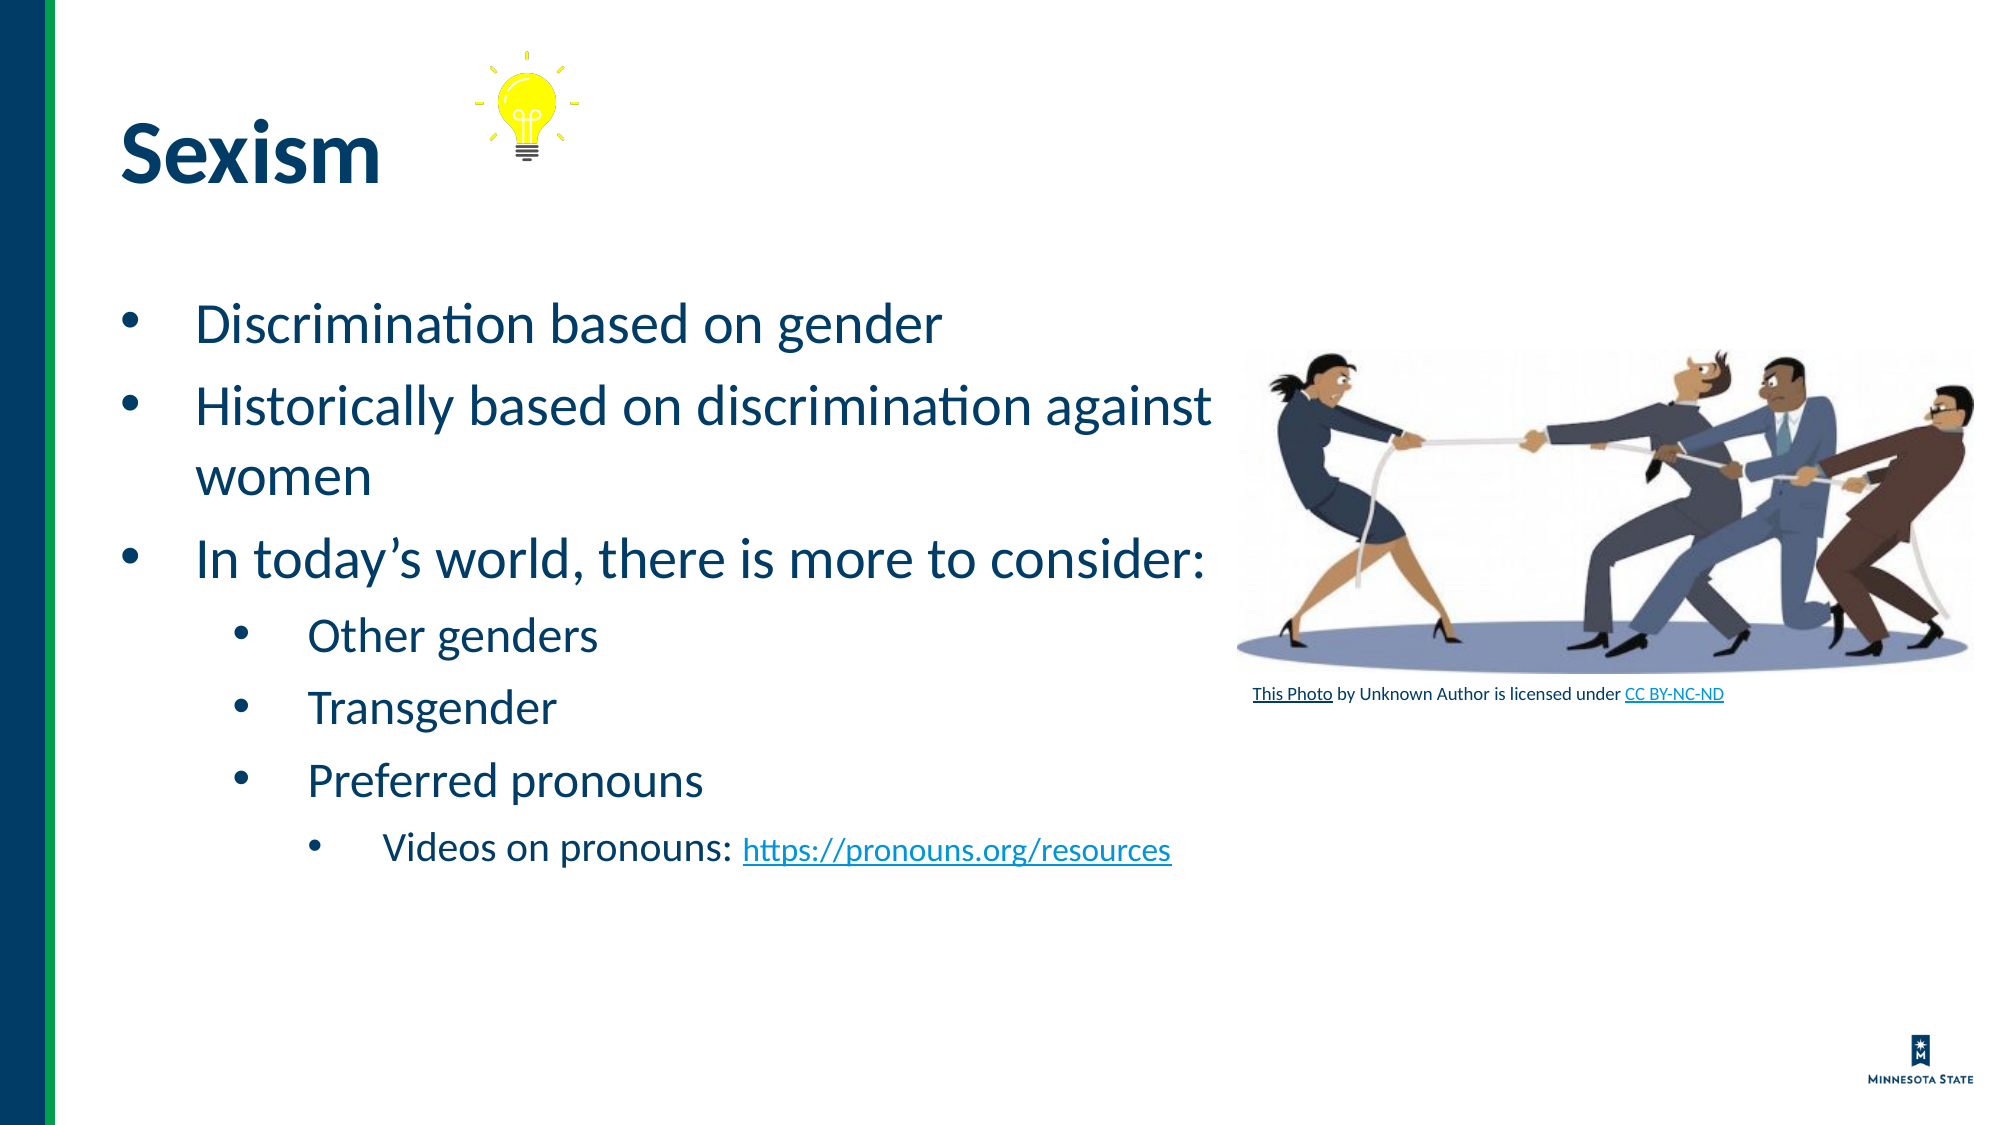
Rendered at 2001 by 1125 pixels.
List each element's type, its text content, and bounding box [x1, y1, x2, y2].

title Sexism [104, 45, 1830, 263]
list Discrimination based on gender Historically based on discrimination against women In today’s world, there is more to consider: Other genders Transgender Preferred pronouns Videos on pronouns: https://pronouns.org/resources [104, 277, 1238, 992]
text_box This Photo by Unknown Author is licensed under CC BY-NC-ND [1237, 683, 1779, 712]
picture [446, 22, 609, 185]
picture [1823, 1028, 2001, 1095]
picture [1237, 349, 1974, 675]
